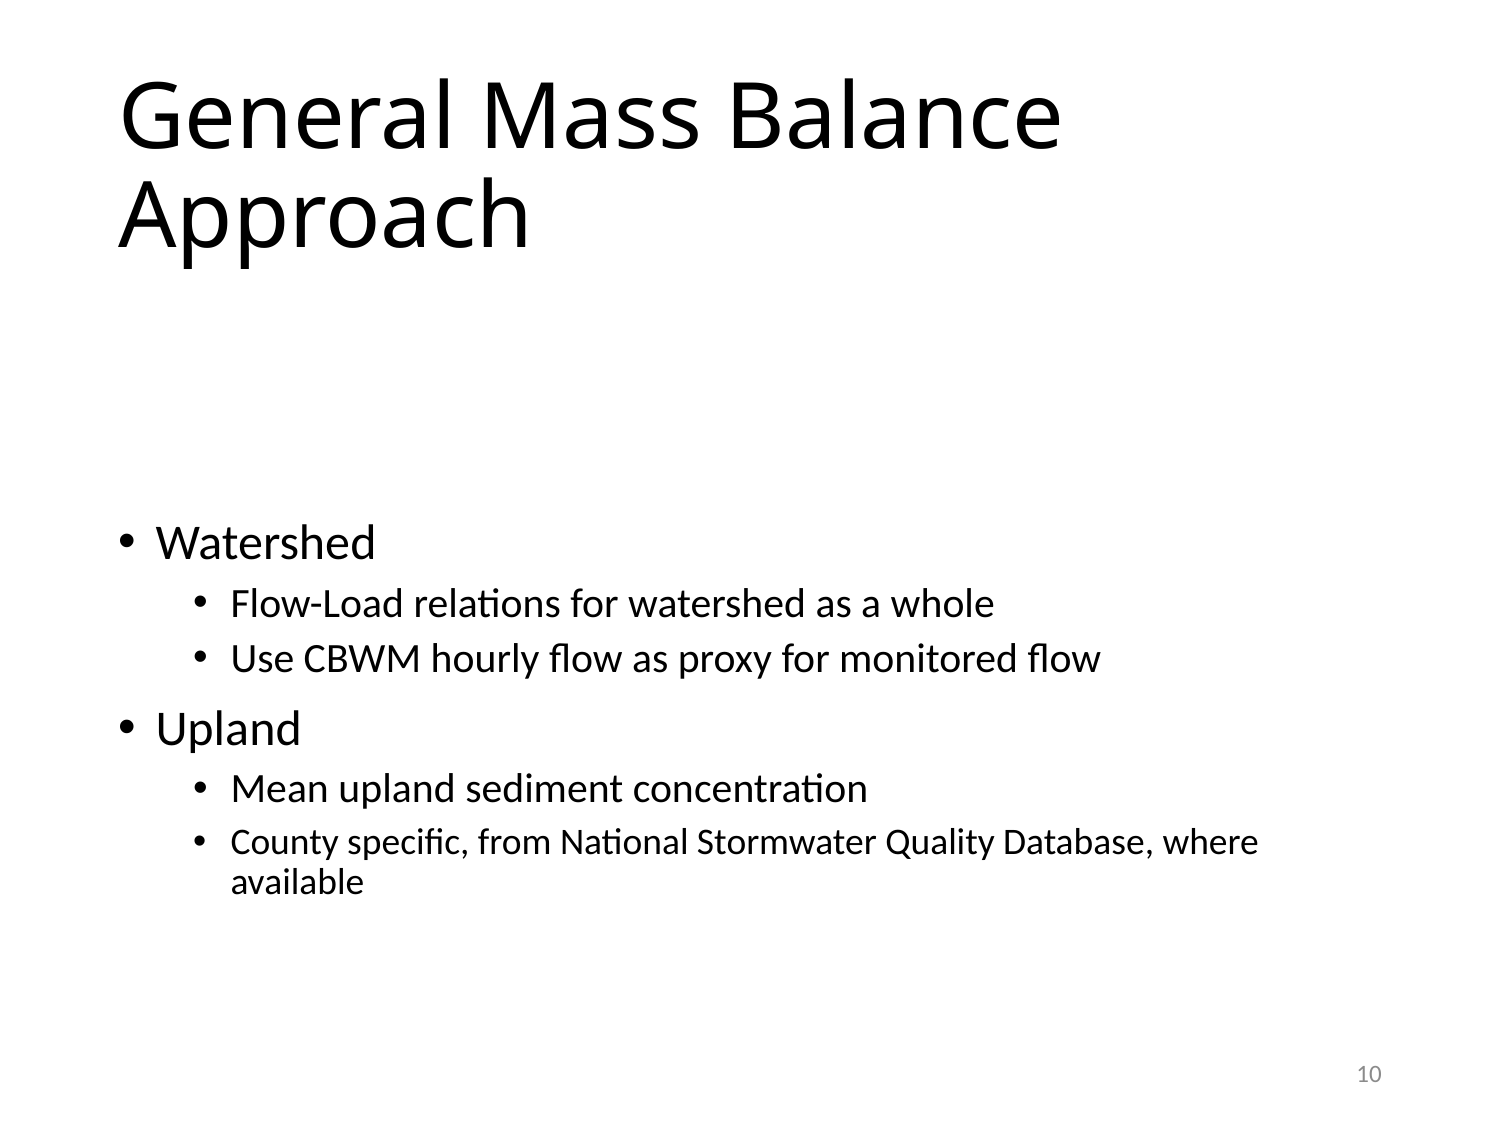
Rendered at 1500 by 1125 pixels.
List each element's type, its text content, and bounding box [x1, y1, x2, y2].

slide_number 10 [1059, 1042, 1397, 1103]
title General Mass Balance Approach [103, 59, 1397, 278]
